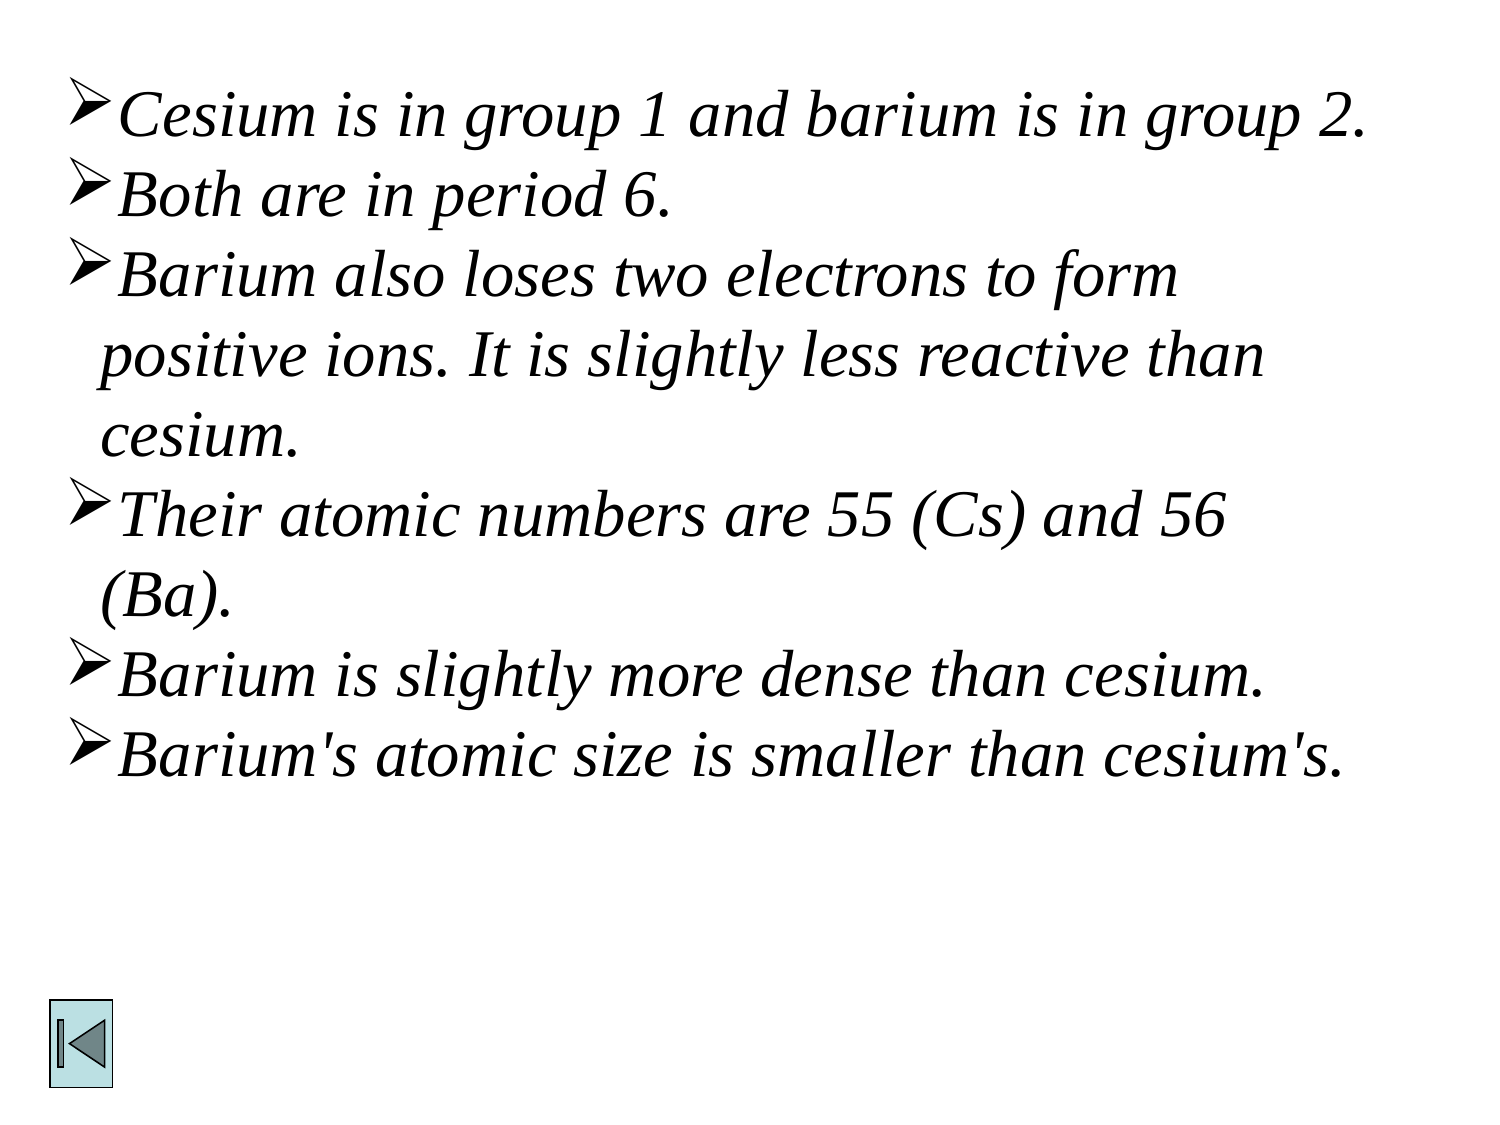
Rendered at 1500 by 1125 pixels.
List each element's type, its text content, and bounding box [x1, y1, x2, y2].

text_box Cesium is in group 1 and barium is in group 2. Both are in period 6. Barium also loses two electrons to form positive ions. It is slightly less reactive than cesium. Their atomic numbers are 55 (Cs) and 56 (Ba). Barium is slightly more dense than cesium. Barium's atomic size is smaller than cesium's. [49, 62, 1388, 797]
